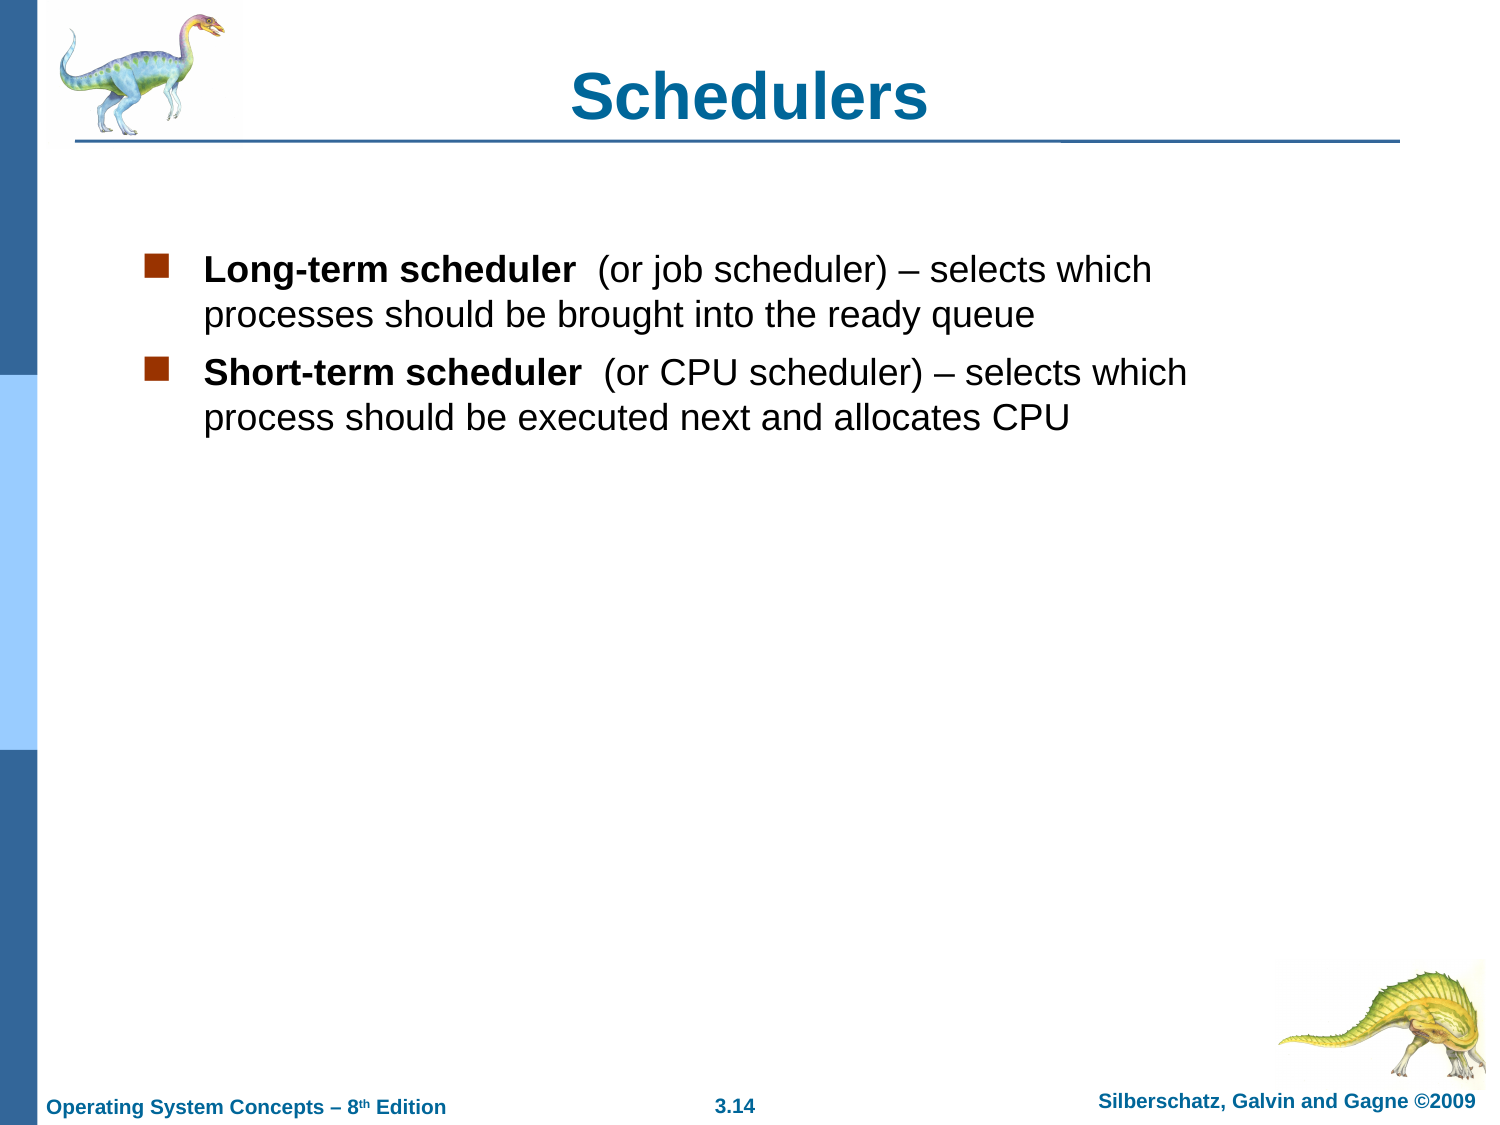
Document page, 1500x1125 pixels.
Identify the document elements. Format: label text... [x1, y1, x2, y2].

title Schedulers [75, 45, 1425, 141]
list Long-term scheduler (or job scheduler) – selects which processes should be brought into the ready queue Short-term scheduler (or CPU scheduler) – selects which process should be executed next and allocates CPU [132, 237, 1314, 663]
picture [1275, 959, 1486, 1090]
picture [46, 0, 243, 149]
